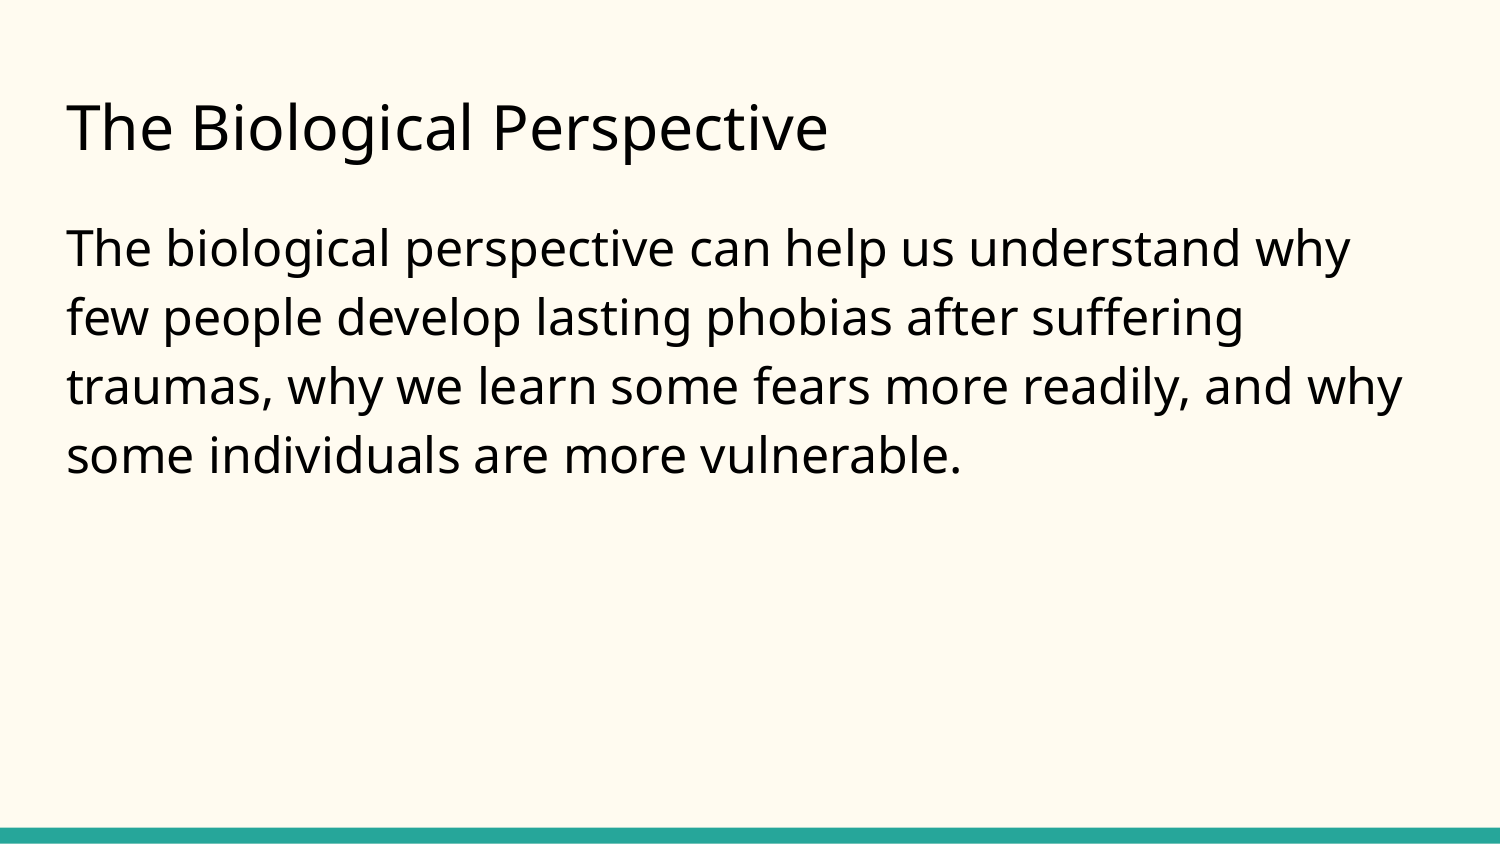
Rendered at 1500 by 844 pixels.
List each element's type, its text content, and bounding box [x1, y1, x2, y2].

list The biological perspective can help us understand why few people develop lasting phobias after suffering traumas, why we learn some fears more readily, and why some individuals are more vulnerable. [51, 192, 1449, 750]
title The Biological Perspective [51, 72, 1449, 174]
